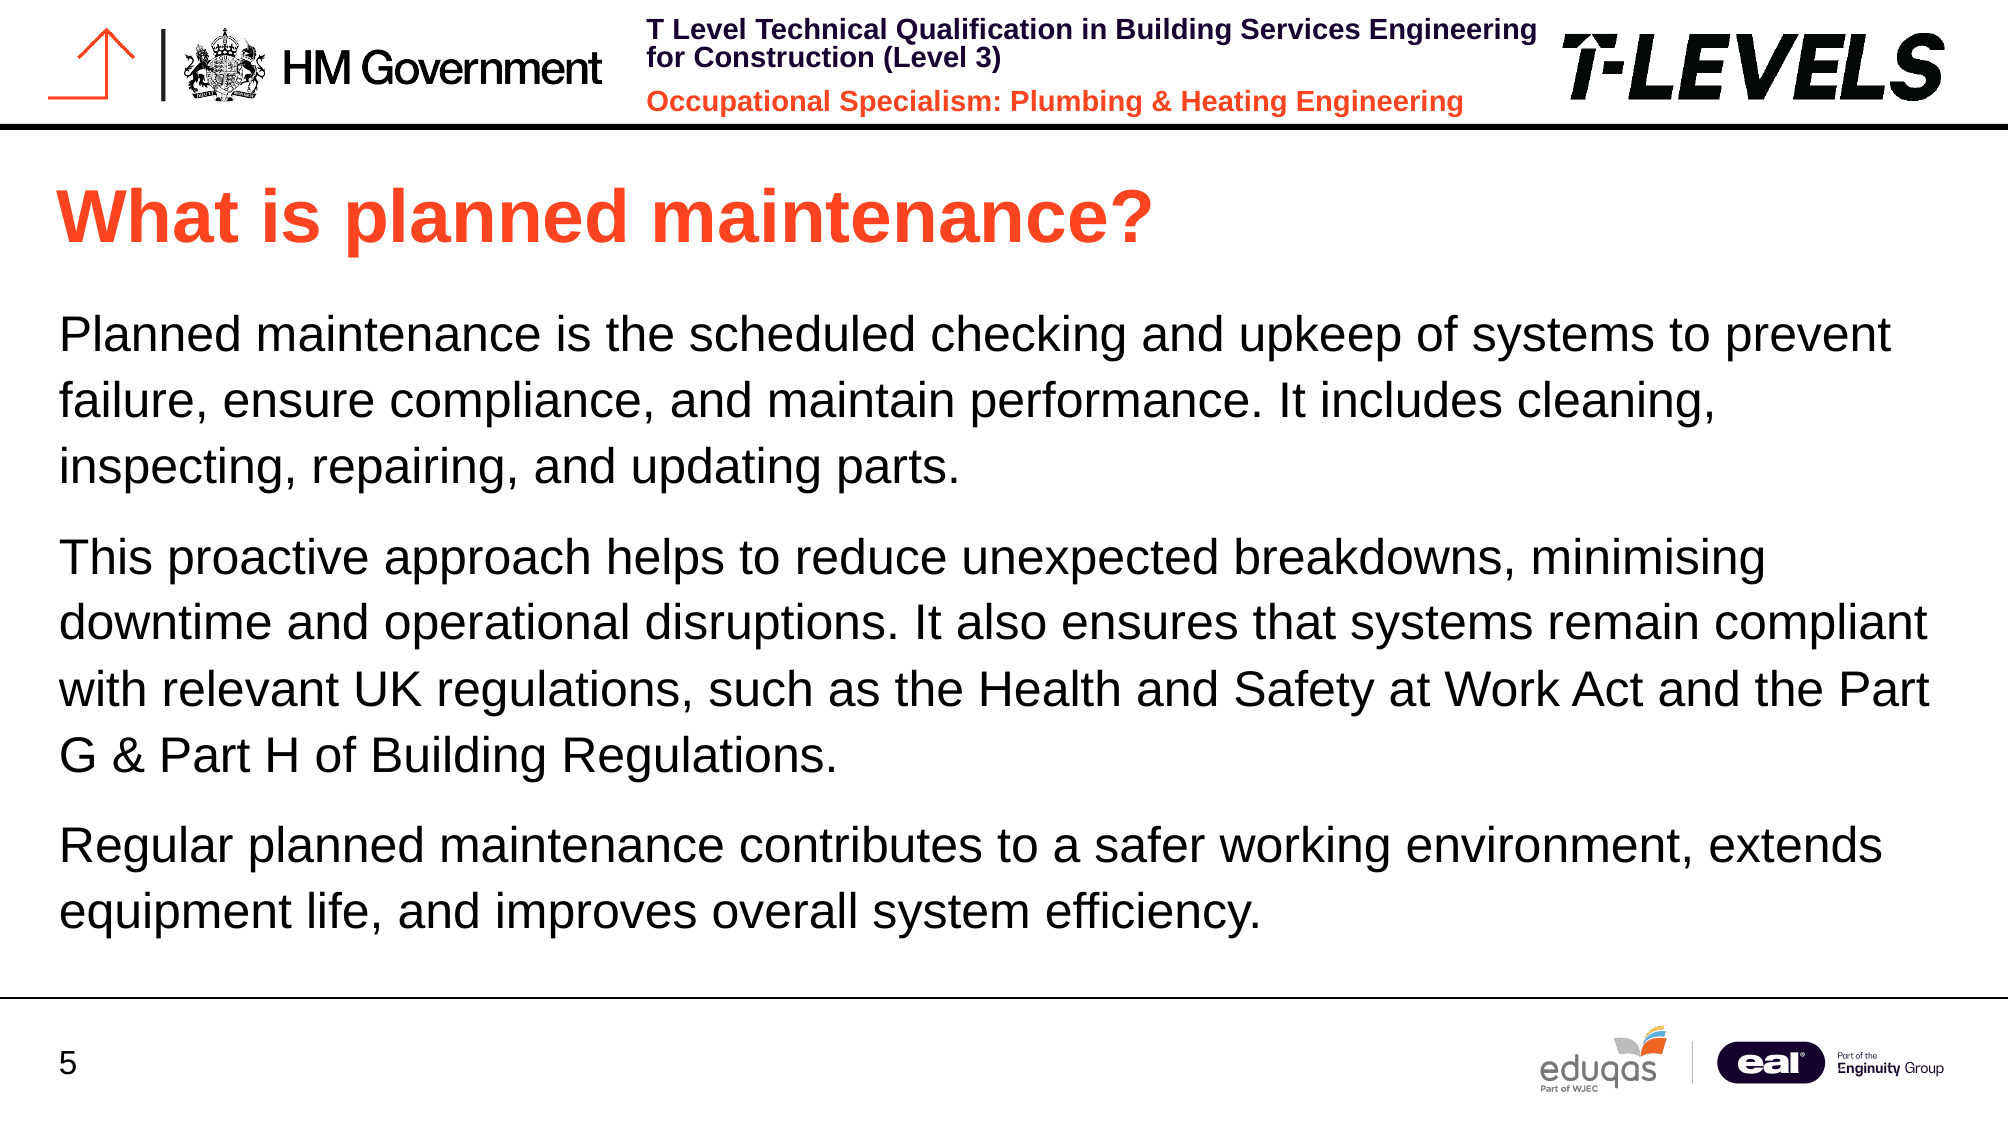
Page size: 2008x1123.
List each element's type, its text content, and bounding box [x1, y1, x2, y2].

picture [161, 28, 602, 102]
picture [43, 27, 141, 100]
list Planned maintenance is the scheduled checking and upkeep of systems to prevent failure, ensure compliance, and maintain performance. It includes cleaning, inspecting, repairing, and updating parts. This proactive approach helps to reduce unexpected breakdowns, minimising downtime and operational disruptions. It also ensures that systems remain compliant with relevant UK regulations, such as the Health and Safety at Work Act and the Part G & Part H of Building Regulations. Regular planned maintenance contributes to a safer working environment, extends equipment life, and improves overall system efficiency. [59, 295, 1949, 975]
picture [1535, 1021, 1949, 1097]
title What is planned maintenance? [41, 111, 1949, 314]
picture [1543, 25, 1964, 108]
